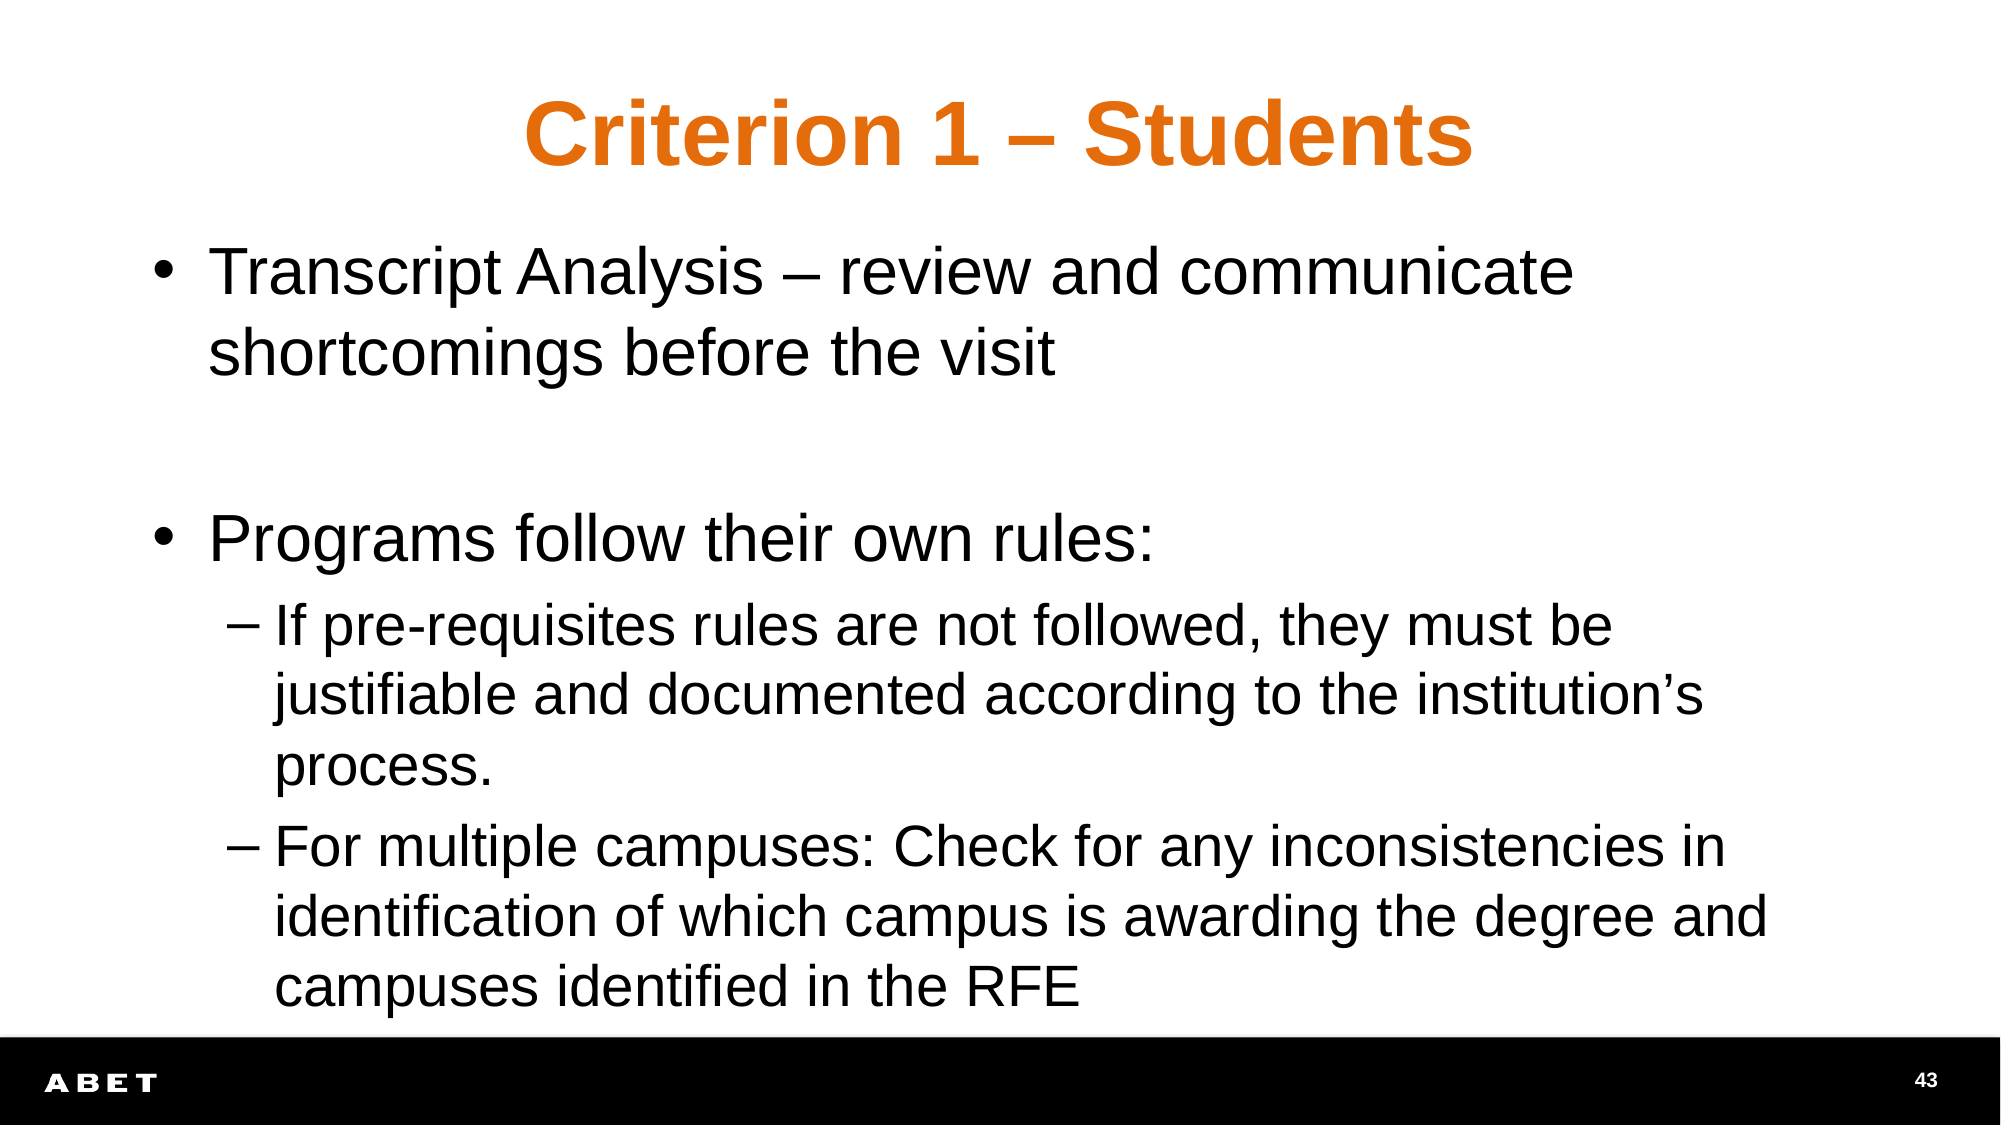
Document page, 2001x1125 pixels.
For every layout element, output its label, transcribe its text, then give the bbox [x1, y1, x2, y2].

picture [16, 1052, 184, 1113]
title Criterion 1 – Students [137, 19, 1863, 221]
list Transcript Analysis – review and communicate shortcomings before the visit Programs follow their own rules: If pre-requisites rules are not followed, they must be justifiable and documented according to the institution’s process. For multiple campuses: Check for any inconsistencies in identification of which campus is awarding the degree and campuses identified in the RFE [137, 221, 1863, 935]
